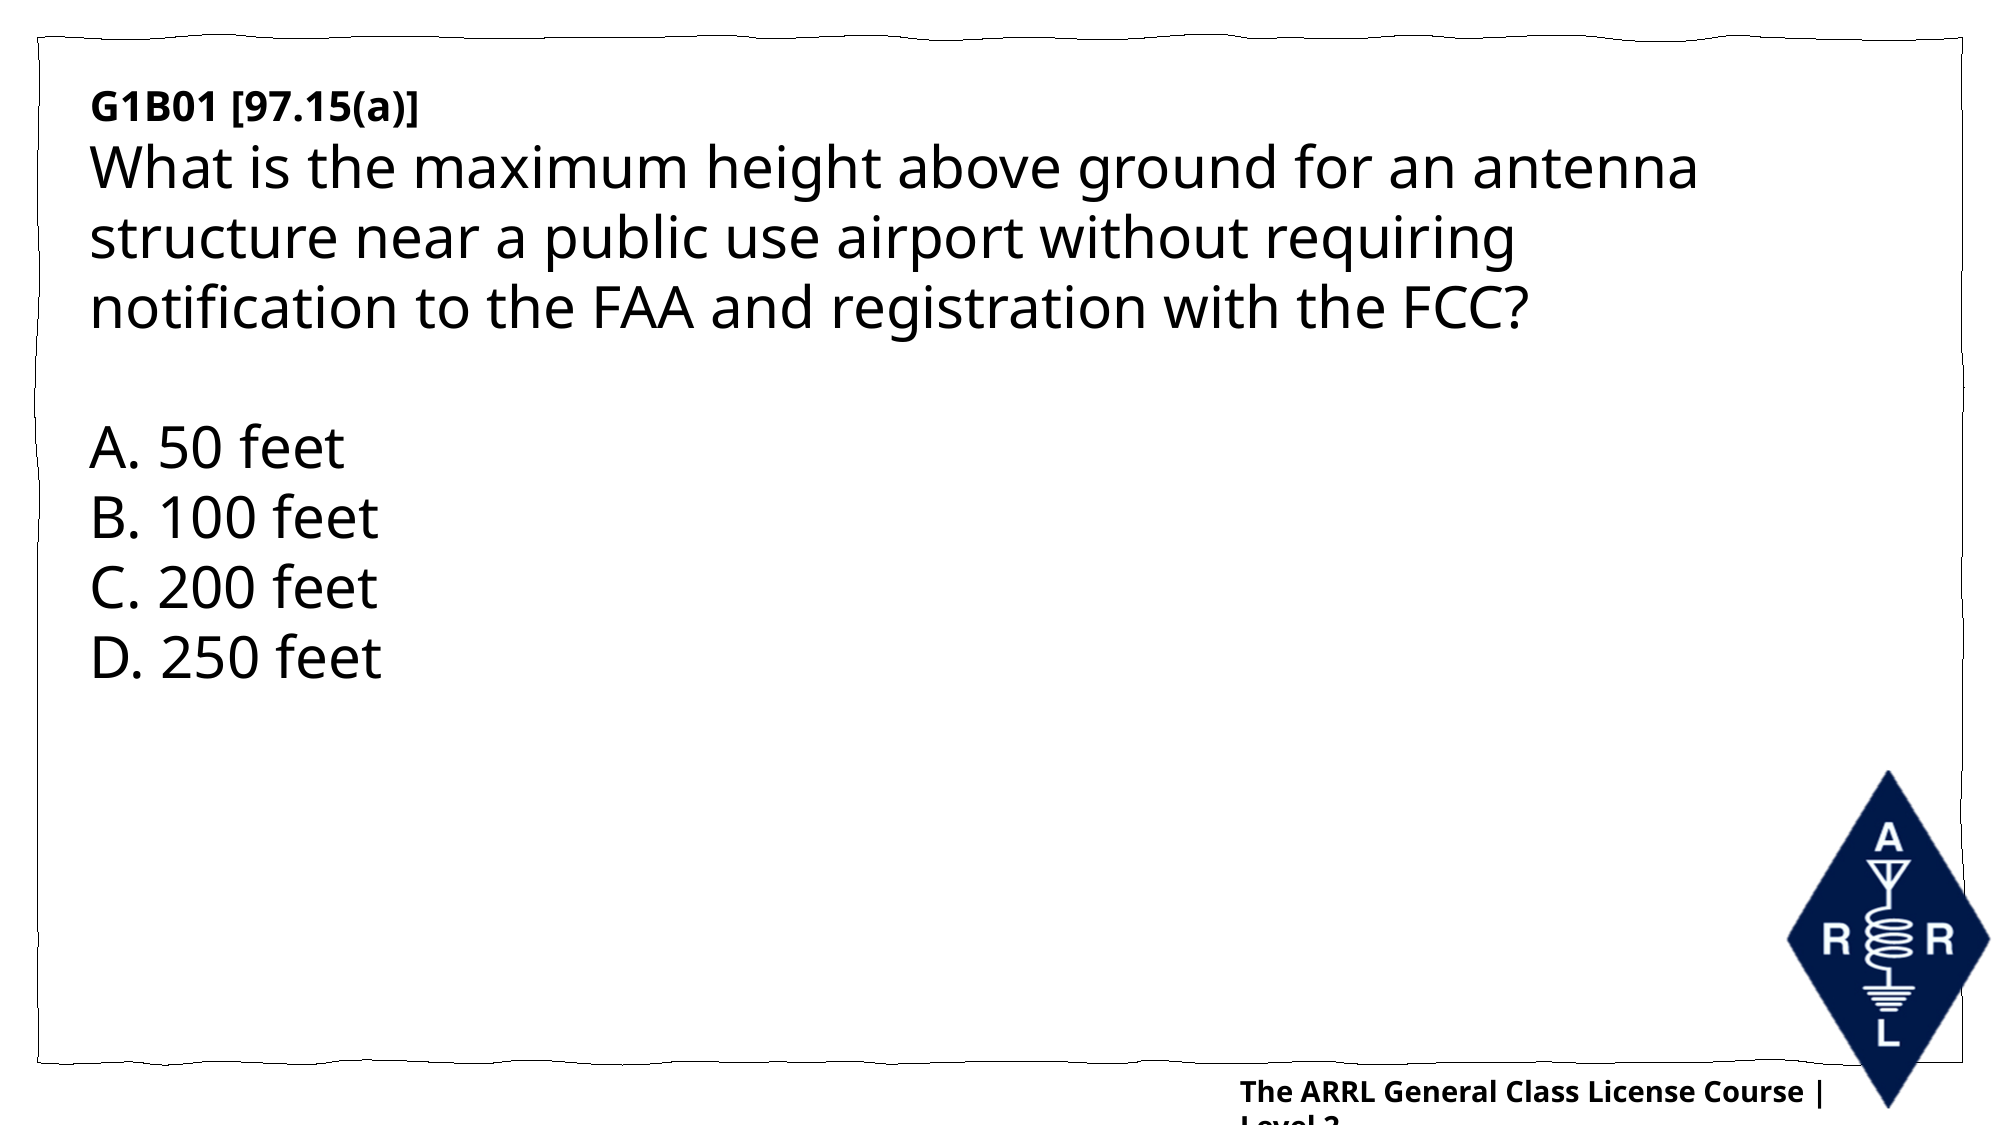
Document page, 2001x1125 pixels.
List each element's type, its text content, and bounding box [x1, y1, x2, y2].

picture [1773, 752, 1999, 1125]
text_box G1B01 [97.15(a)] What is the maximum height above ground for an antenna structure near a public use airport without requiring notification to the FAA and registration with the FCC? A. 50 feet B. 100 feet C. 200 feet D. 250 feet [75, 72, 1850, 698]
